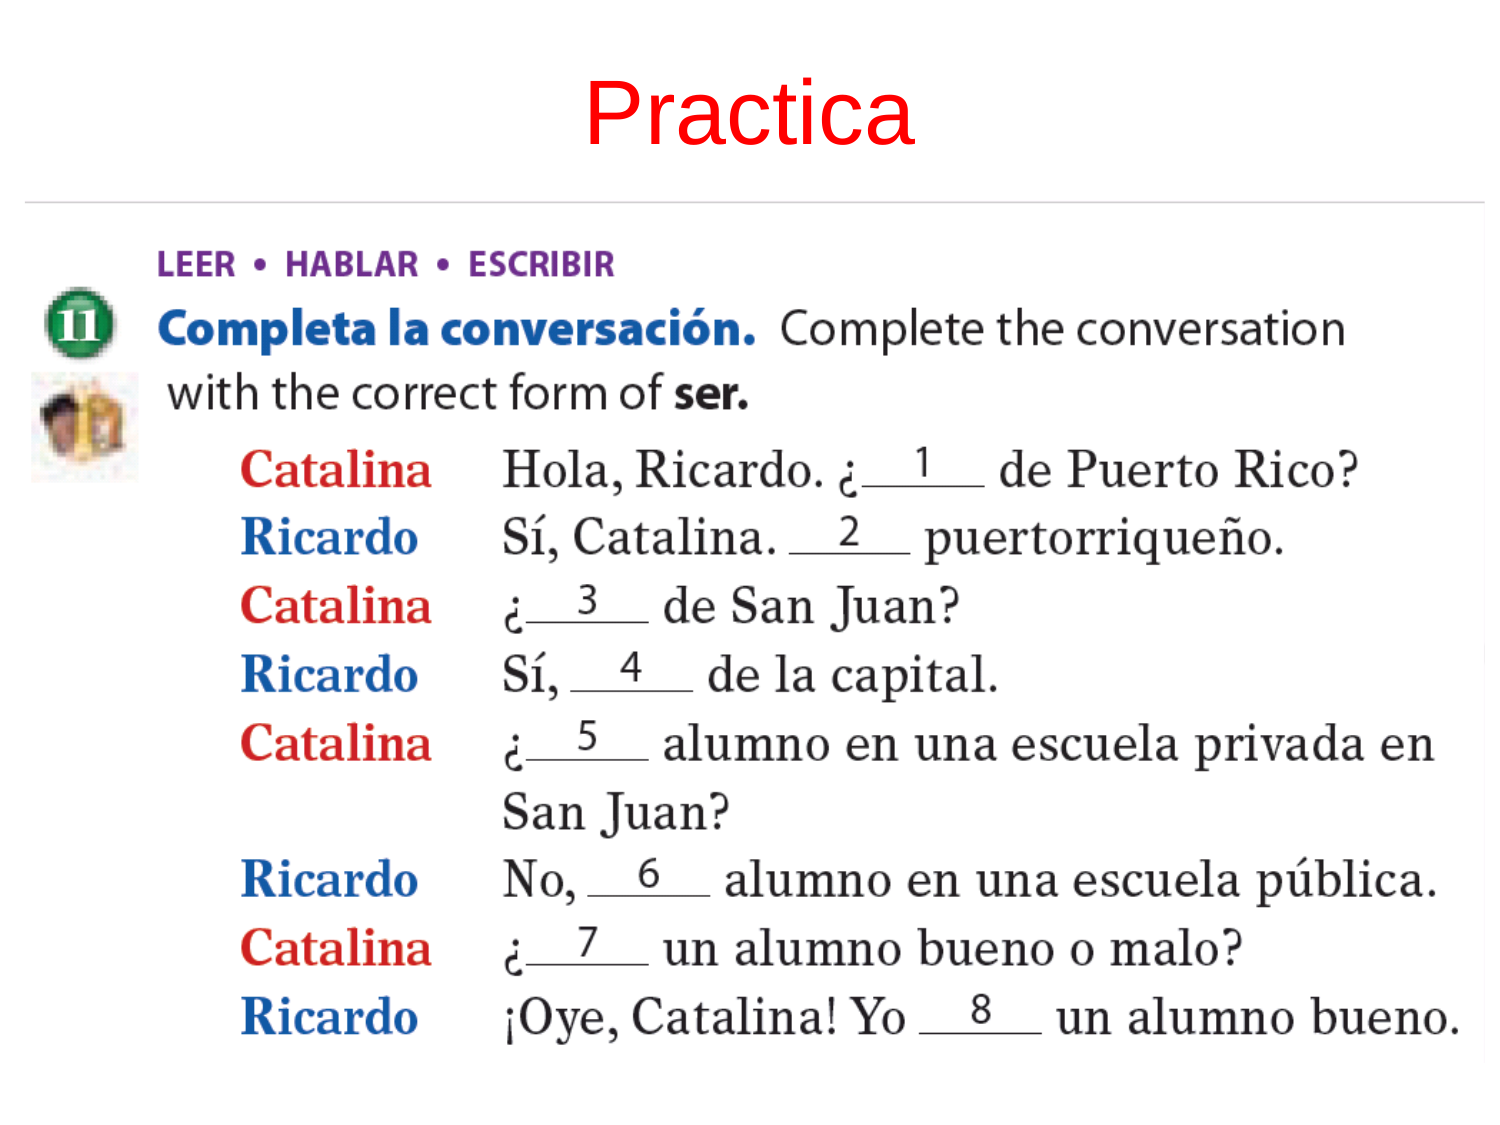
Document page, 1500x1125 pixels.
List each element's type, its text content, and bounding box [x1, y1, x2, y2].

text_box Practica [74, 45, 1425, 198]
picture [24, 199, 1485, 1063]
